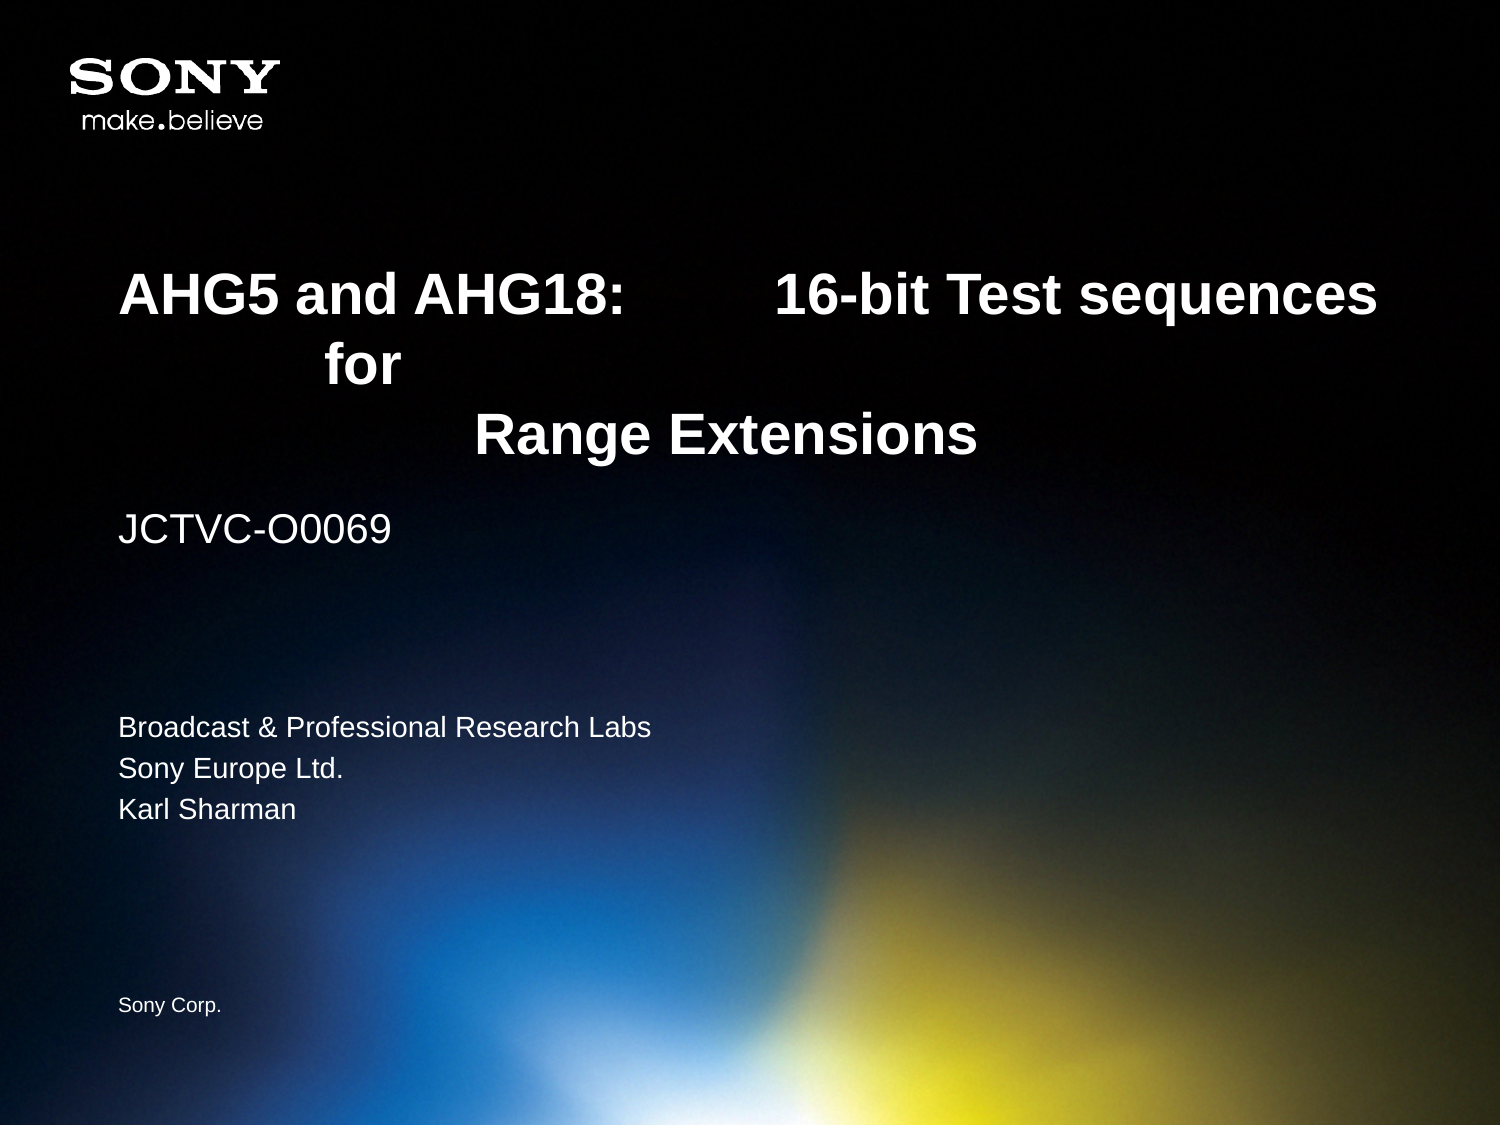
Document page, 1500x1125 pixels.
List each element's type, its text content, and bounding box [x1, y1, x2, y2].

list Sony Corp. [118, 992, 1382, 1052]
list Broadcast & Professional Research Labs Sony Europe Ltd. Karl Sharman [118, 708, 1382, 868]
title AHG5 and AHG18: 16-bit Test sequences for Range Extensions [118, 234, 1425, 467]
picture [0, 0, 1500, 1125]
subtitle JCTVC-O0069 [118, 501, 1382, 573]
